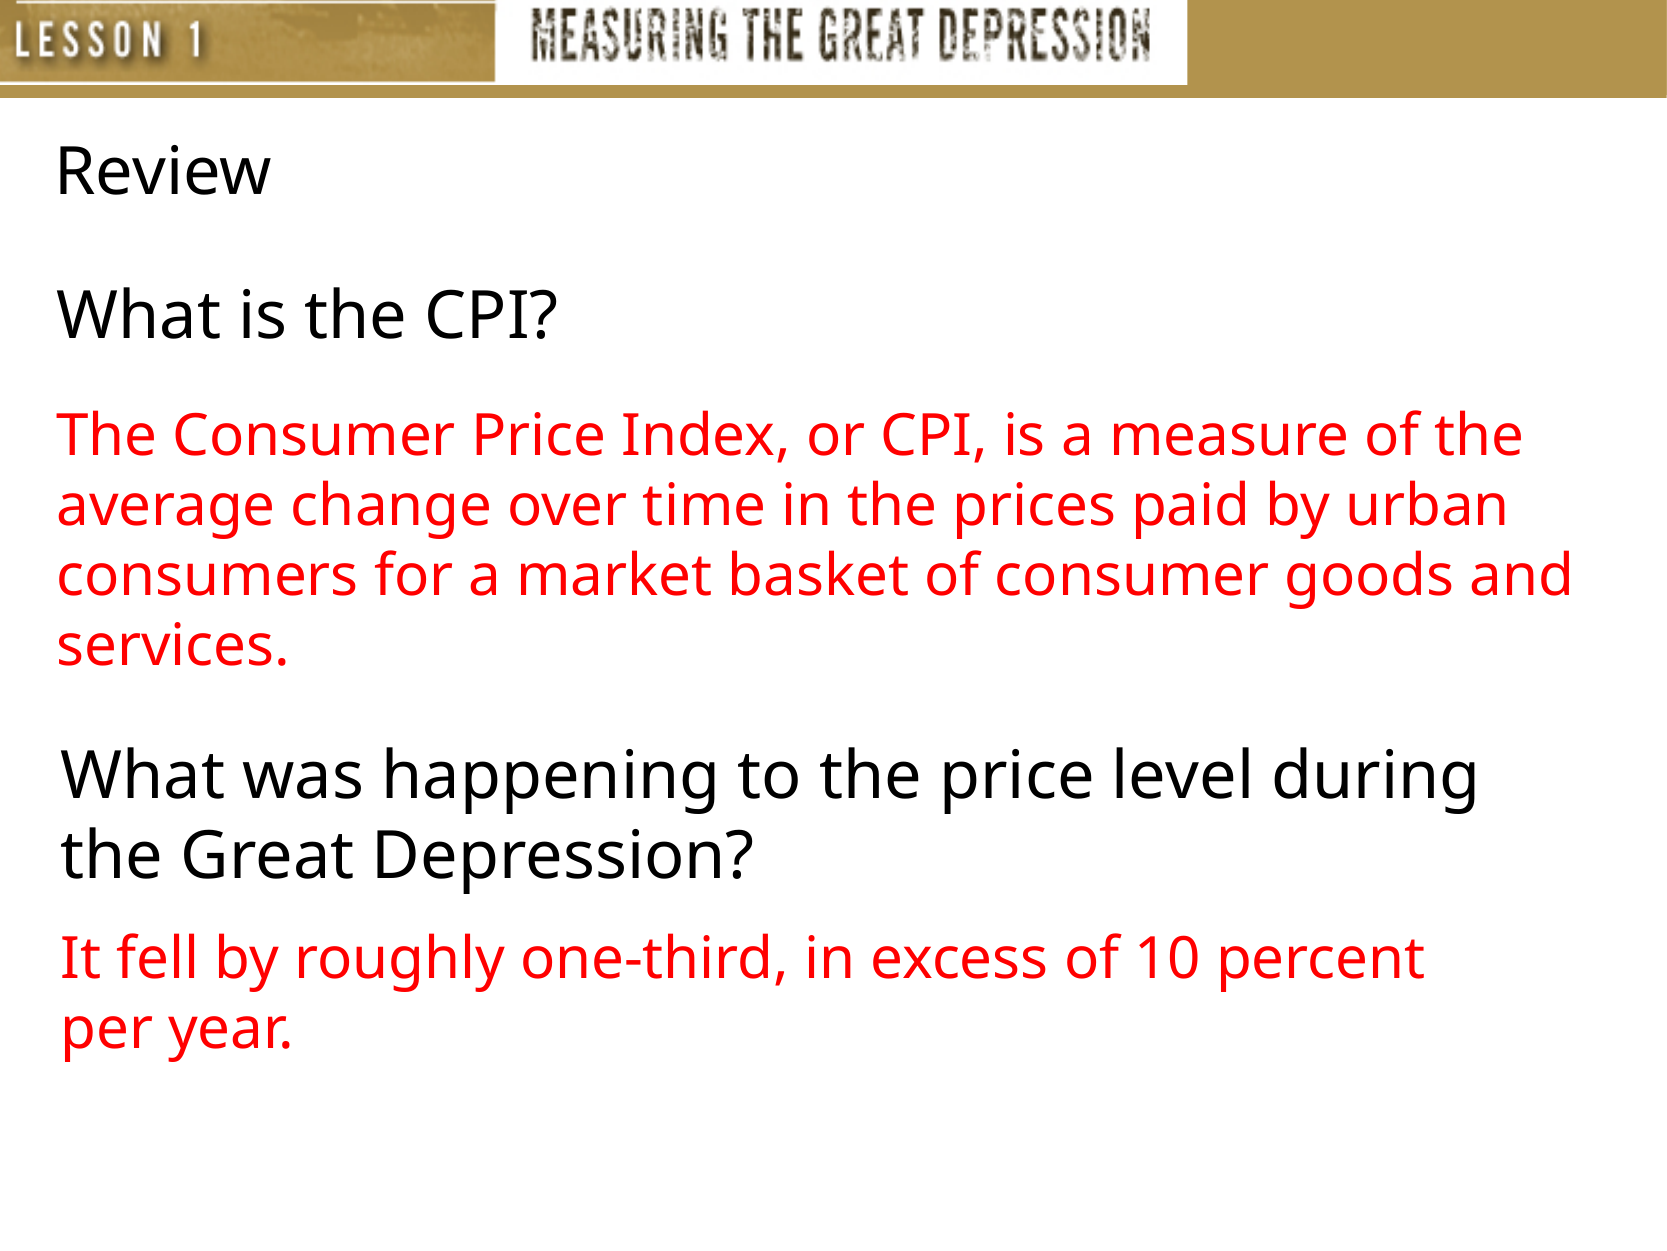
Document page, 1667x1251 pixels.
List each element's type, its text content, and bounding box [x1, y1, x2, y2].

text_box What is the CPI? [41, 264, 771, 360]
text_box What was happening to the price level during the Great Depression? [45, 724, 1584, 900]
text_box It fell by roughly one-third, in excess of 10 percent per year. [45, 912, 1538, 1068]
text_box The Consumer Price Index, or CPI, is a measure of the average change over time in the prices paid by urban consumers for a market basket of consumer goods and services. [41, 389, 1596, 685]
text_box Review [39, 120, 311, 216]
picture [0, 0, 1188, 85]
